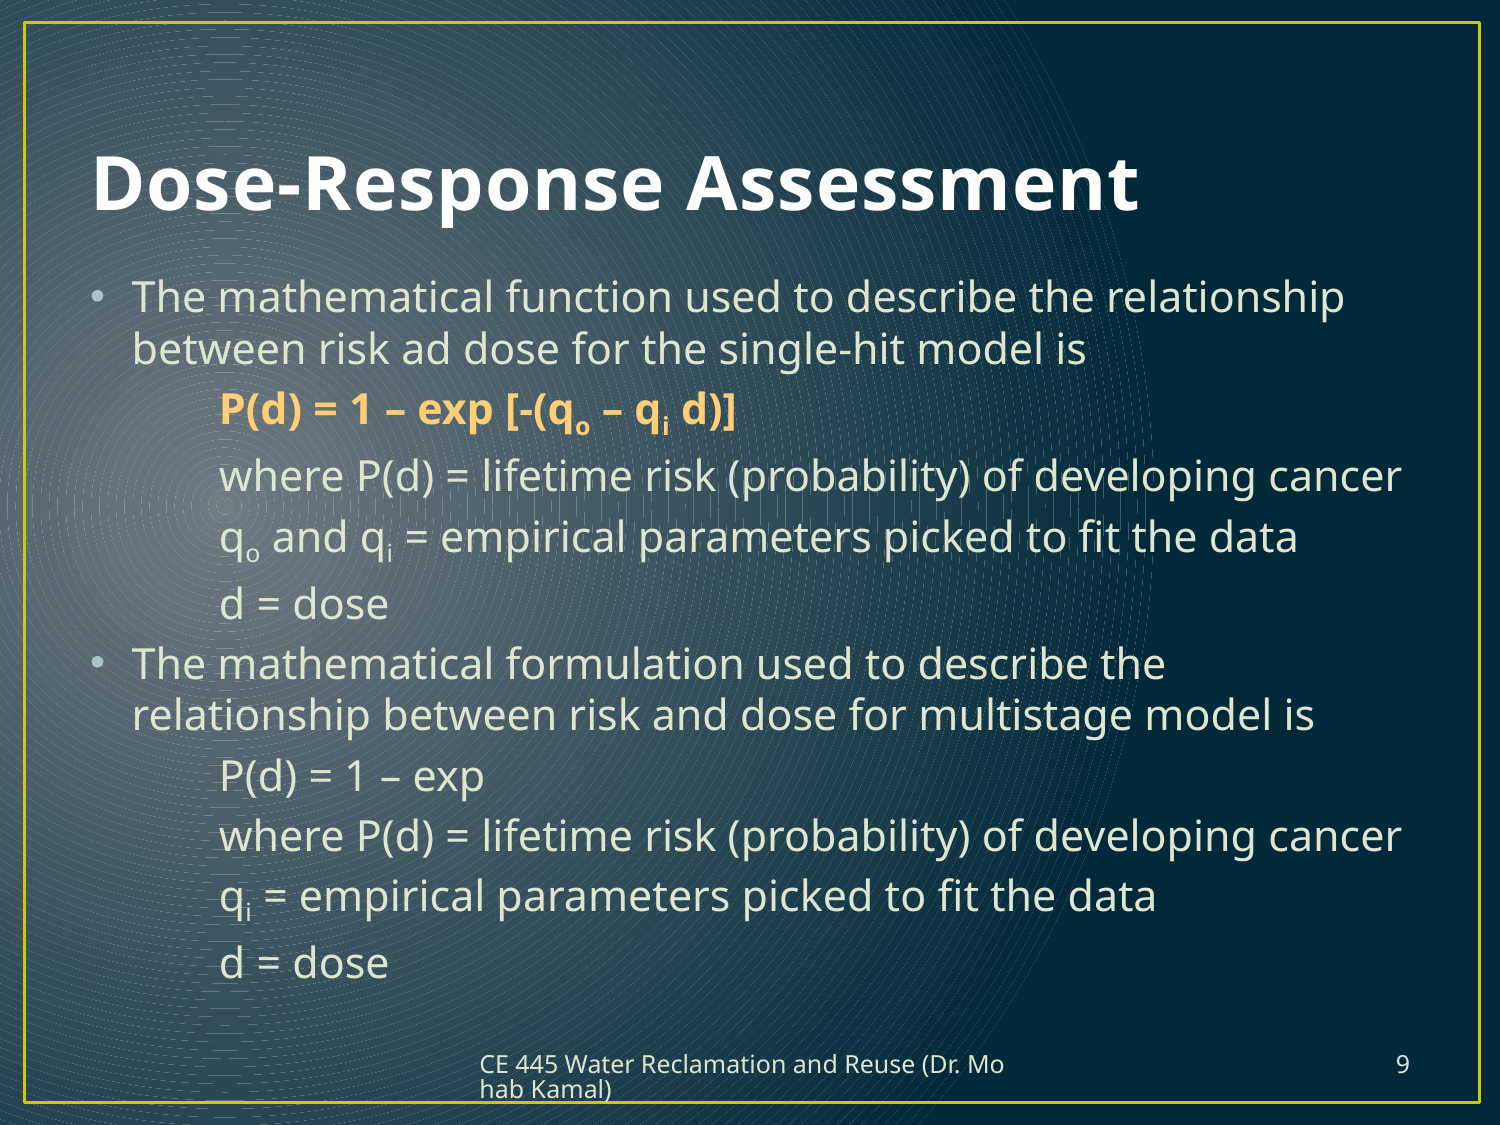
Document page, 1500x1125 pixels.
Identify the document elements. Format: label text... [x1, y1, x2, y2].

slide_number 9 [1074, 1035, 1425, 1096]
title Dose-Response Assessment [75, 45, 1425, 233]
footer CE 445 Water Reclamation and Reuse (Dr. Mohab Kamal) [464, 1035, 1036, 1096]
